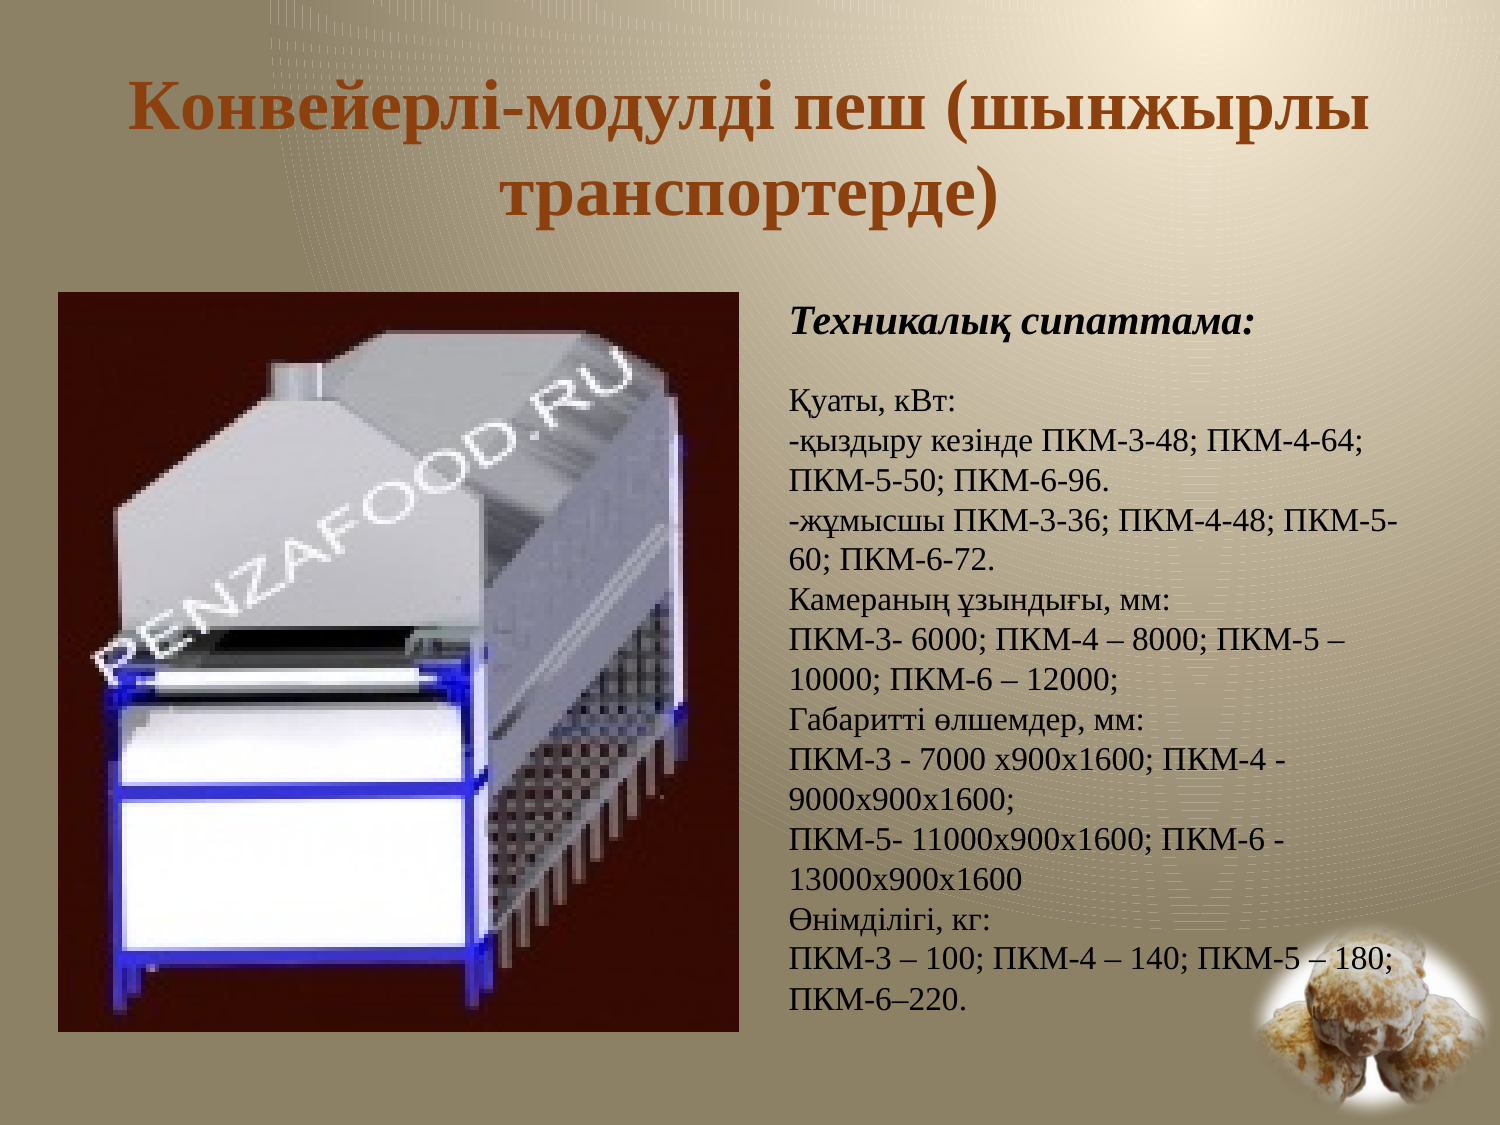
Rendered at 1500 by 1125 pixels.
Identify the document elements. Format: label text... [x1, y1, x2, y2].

text_box Техникалық сипаттама: Қуаты, кВт: -қыздыру кезінде ПКМ-3-48; ПКМ-4-64; ПКМ-5-50; ПКМ-6-96. -жұмысшы ПКМ-3-36; ПКМ-4-48; ПКМ-5-60; ПКМ-6-72. Камераның ұзындығы, мм: ПКМ-3- 6000; ПКМ-4 – 8000; ПКМ-5 – 10000; ПКМ-6 – 12000; Габариттi өлшемдер, мм: ПКМ-3 - 7000 х900х1600; ПКМ-4 - 9000х900х1600; ПКМ-5- 11000х900х1600; ПКМ-6 - 13000х900х1600 Өнiмдiлiгі, кг: ПКМ-3 – 100; ПКМ-4 – 140; ПКМ-5 – 180; ПКМ-6–220. [773, 285, 1430, 1025]
title Конвейерлi-модулдi пеш (шынжырлы транспортерде) [75, 50, 1425, 238]
picture [58, 292, 739, 1032]
picture [1242, 913, 1500, 1125]
